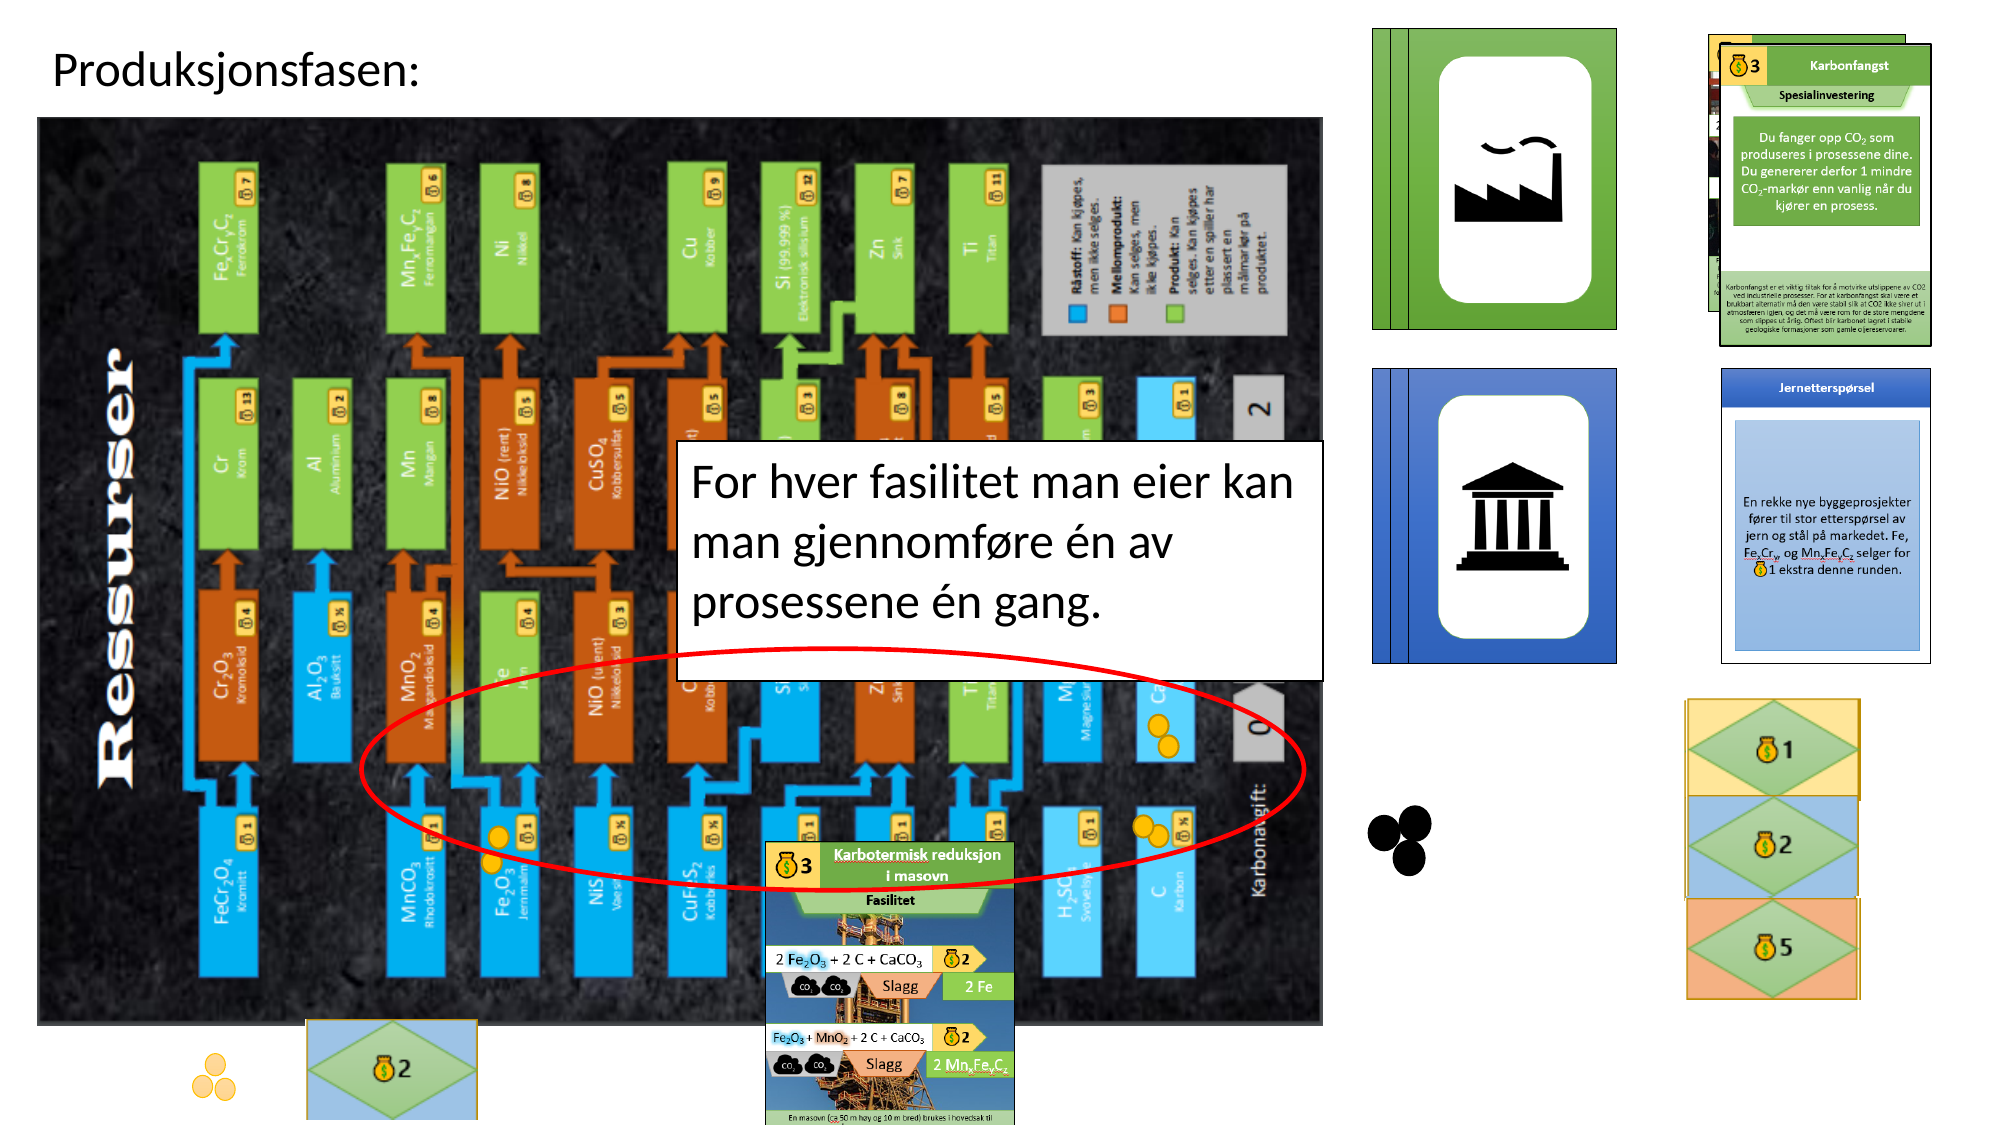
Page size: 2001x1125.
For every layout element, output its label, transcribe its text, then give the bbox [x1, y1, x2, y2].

text_box [1392, 840, 1426, 877]
picture [1372, 28, 1617, 330]
text_box [214, 1077, 236, 1101]
text_box [1367, 814, 1401, 852]
text_box [204, 1053, 226, 1077]
picture [1683, 697, 1861, 1000]
text_box [1398, 805, 1432, 842]
picture [1721, 368, 1931, 664]
picture [37, 117, 1323, 1125]
picture [1372, 368, 1617, 664]
text_box Produksjonsfasen: [37, 28, 575, 104]
text_box [192, 1074, 214, 1099]
picture [1708, 34, 1930, 346]
